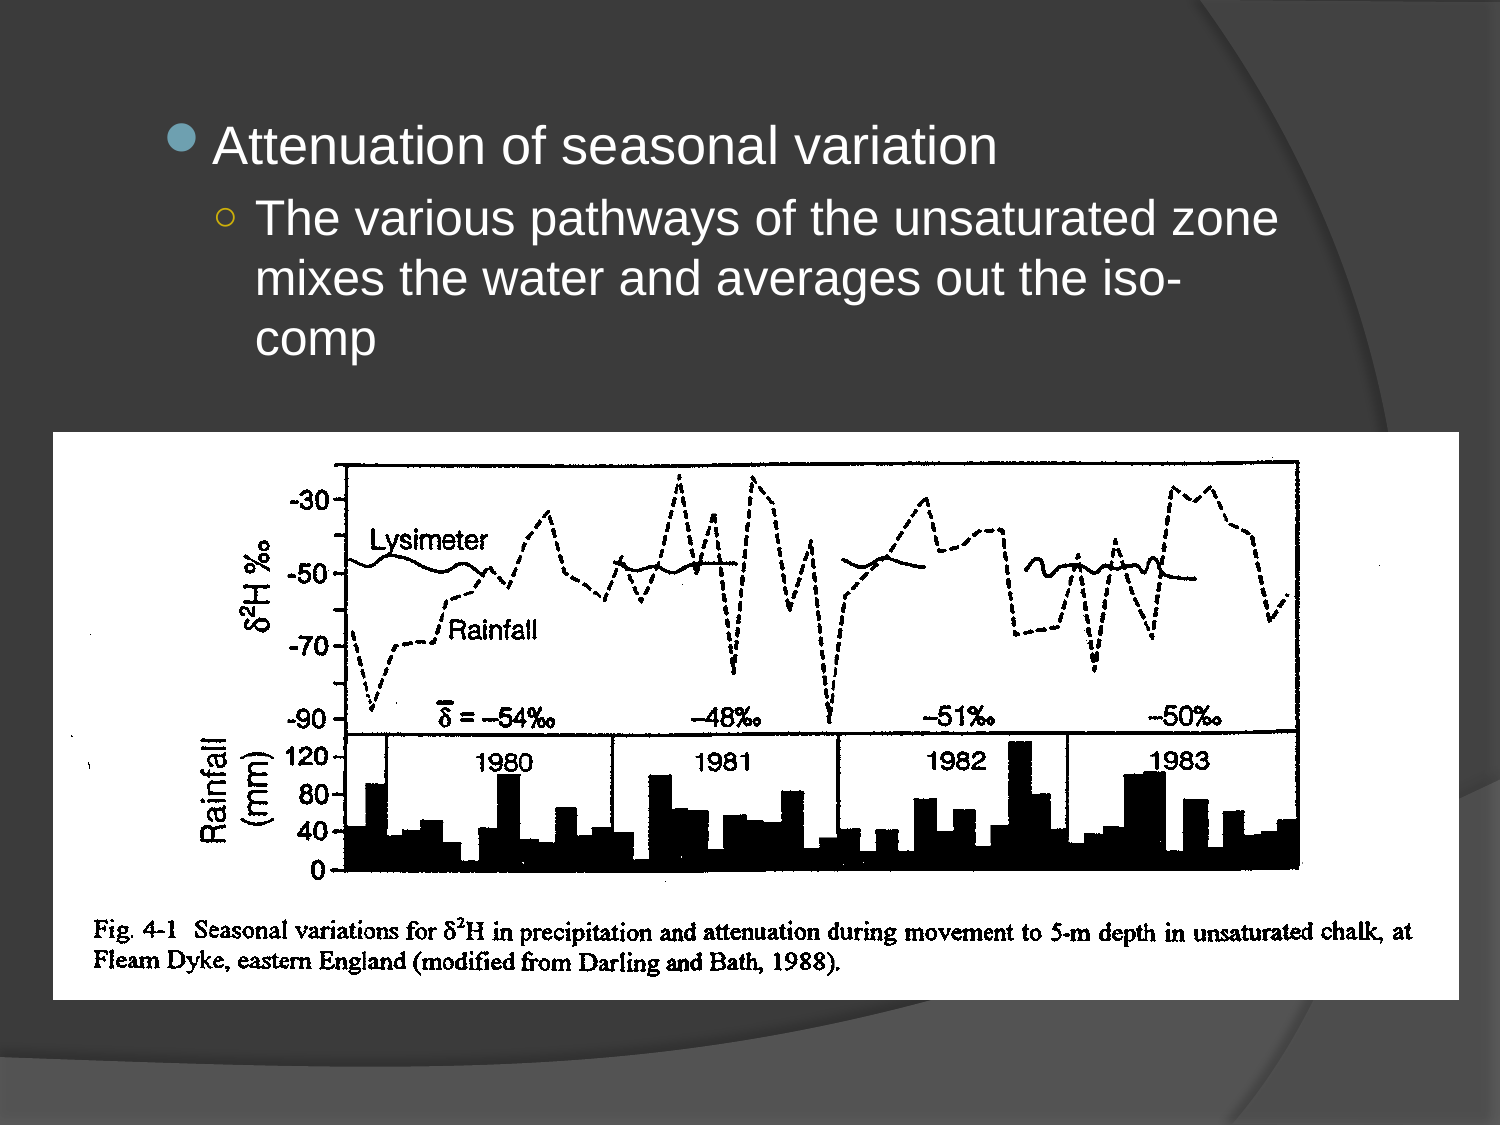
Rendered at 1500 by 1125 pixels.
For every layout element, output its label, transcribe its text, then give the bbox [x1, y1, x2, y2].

list Attenuation of seasonal variation The various pathways of the unsaturated zone mixes the water and averages out the iso-comp [75, 103, 1300, 422]
picture [52, 432, 1459, 1001]
